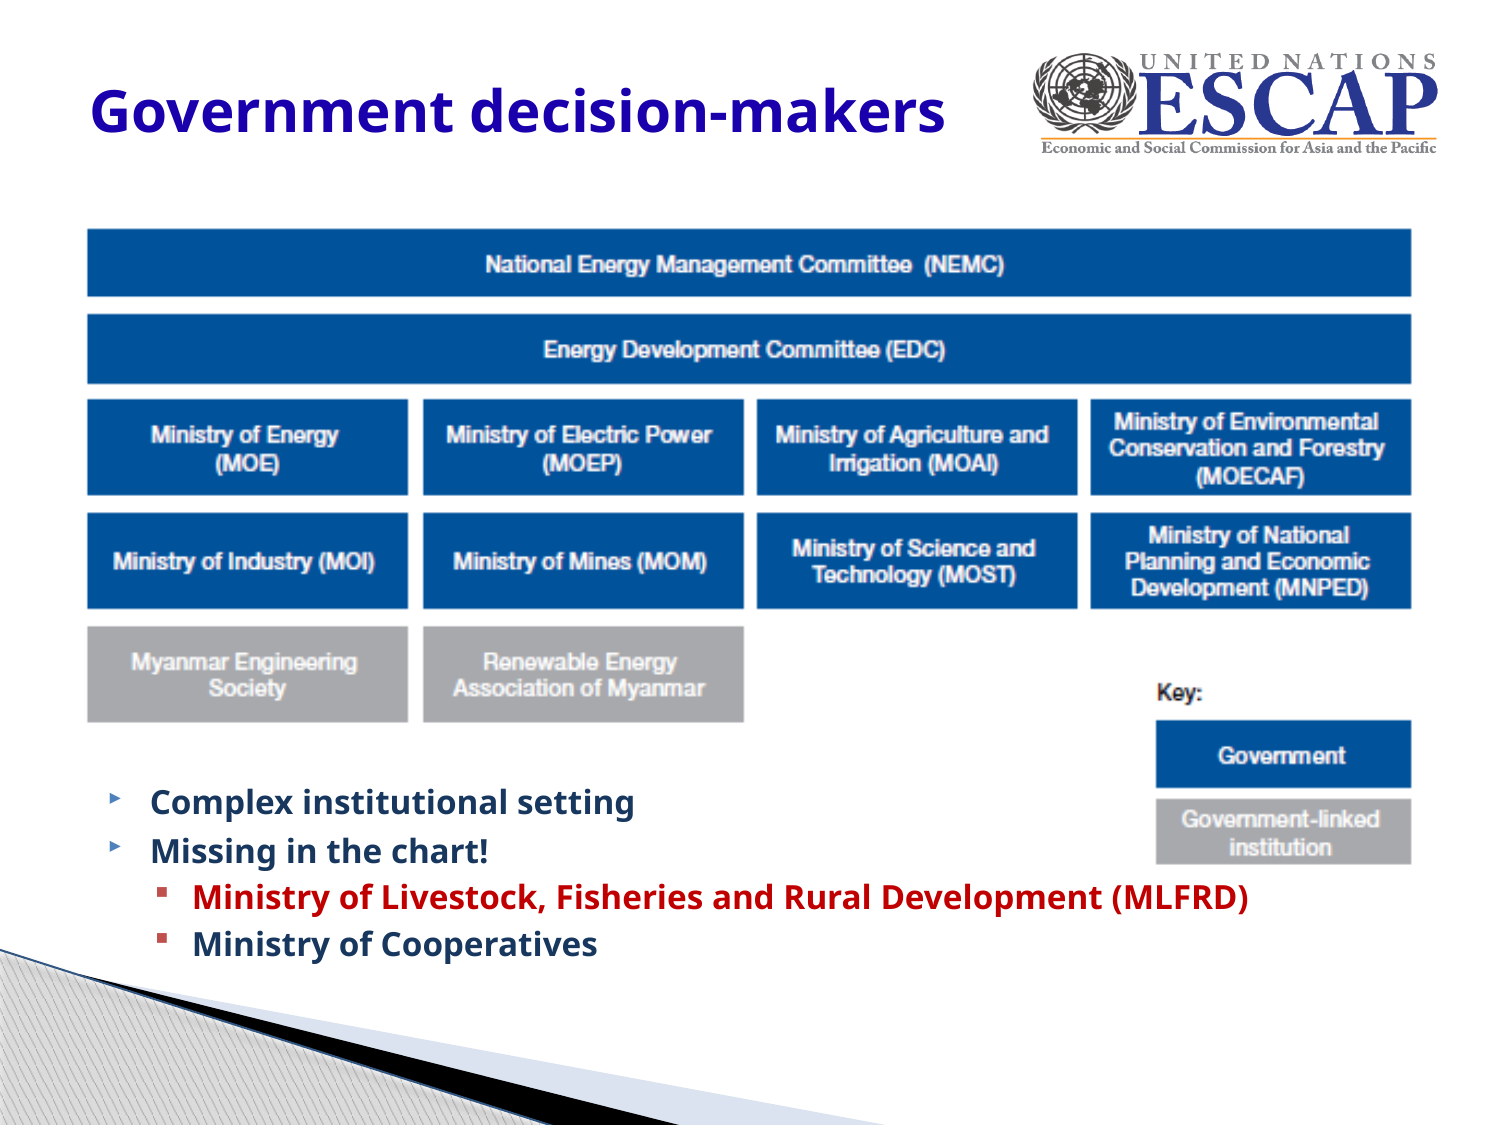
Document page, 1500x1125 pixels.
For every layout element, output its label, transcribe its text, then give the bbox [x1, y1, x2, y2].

title Government decision-makers [75, 45, 1300, 173]
picture [63, 212, 1438, 889]
list Complex institutional setting Missing in the chart! Ministry of Livestock, Fisheries and Rural Development (MLFRD) Ministry of Cooperatives [74, 900, 1426, 1101]
